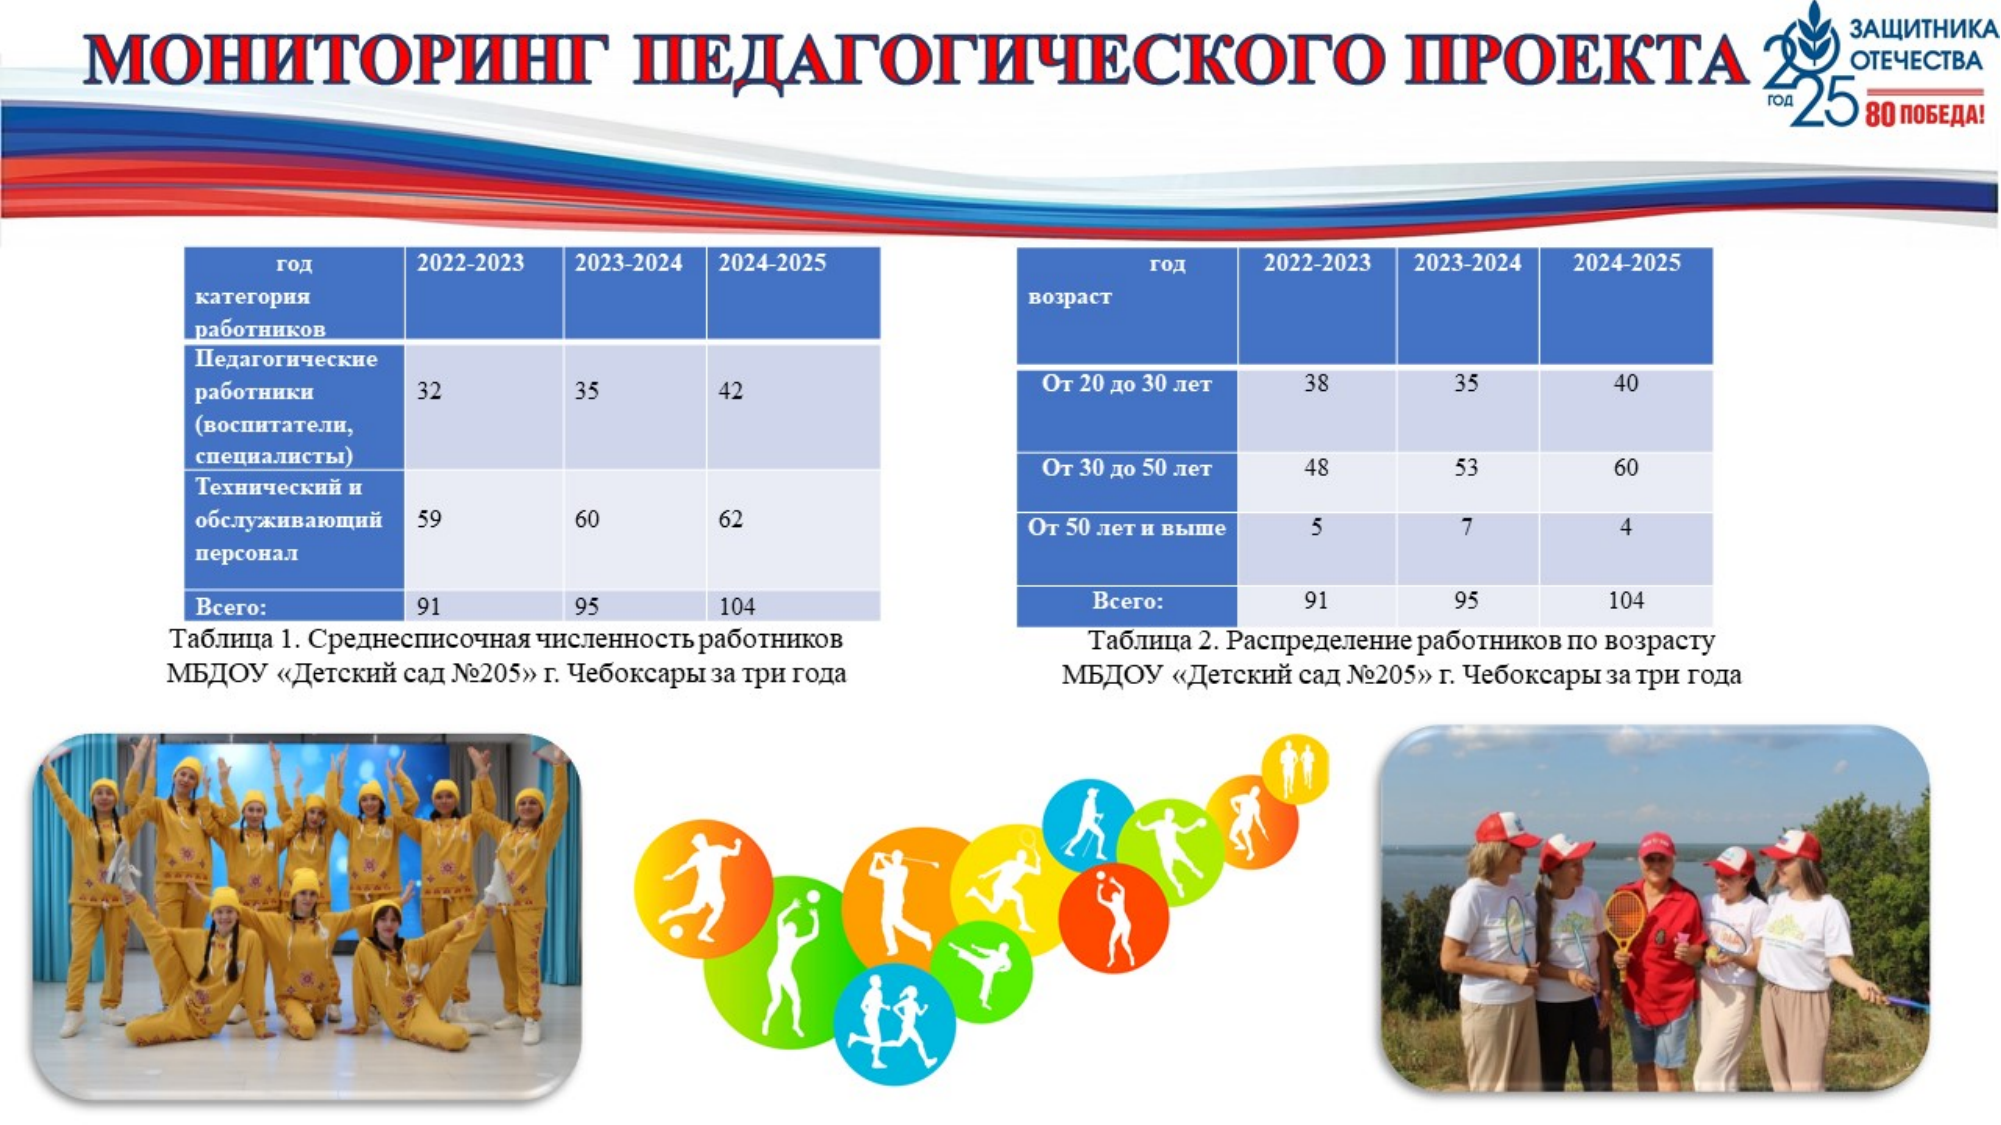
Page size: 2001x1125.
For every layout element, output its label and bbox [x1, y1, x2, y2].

list [0, 0, 2000, 1125]
